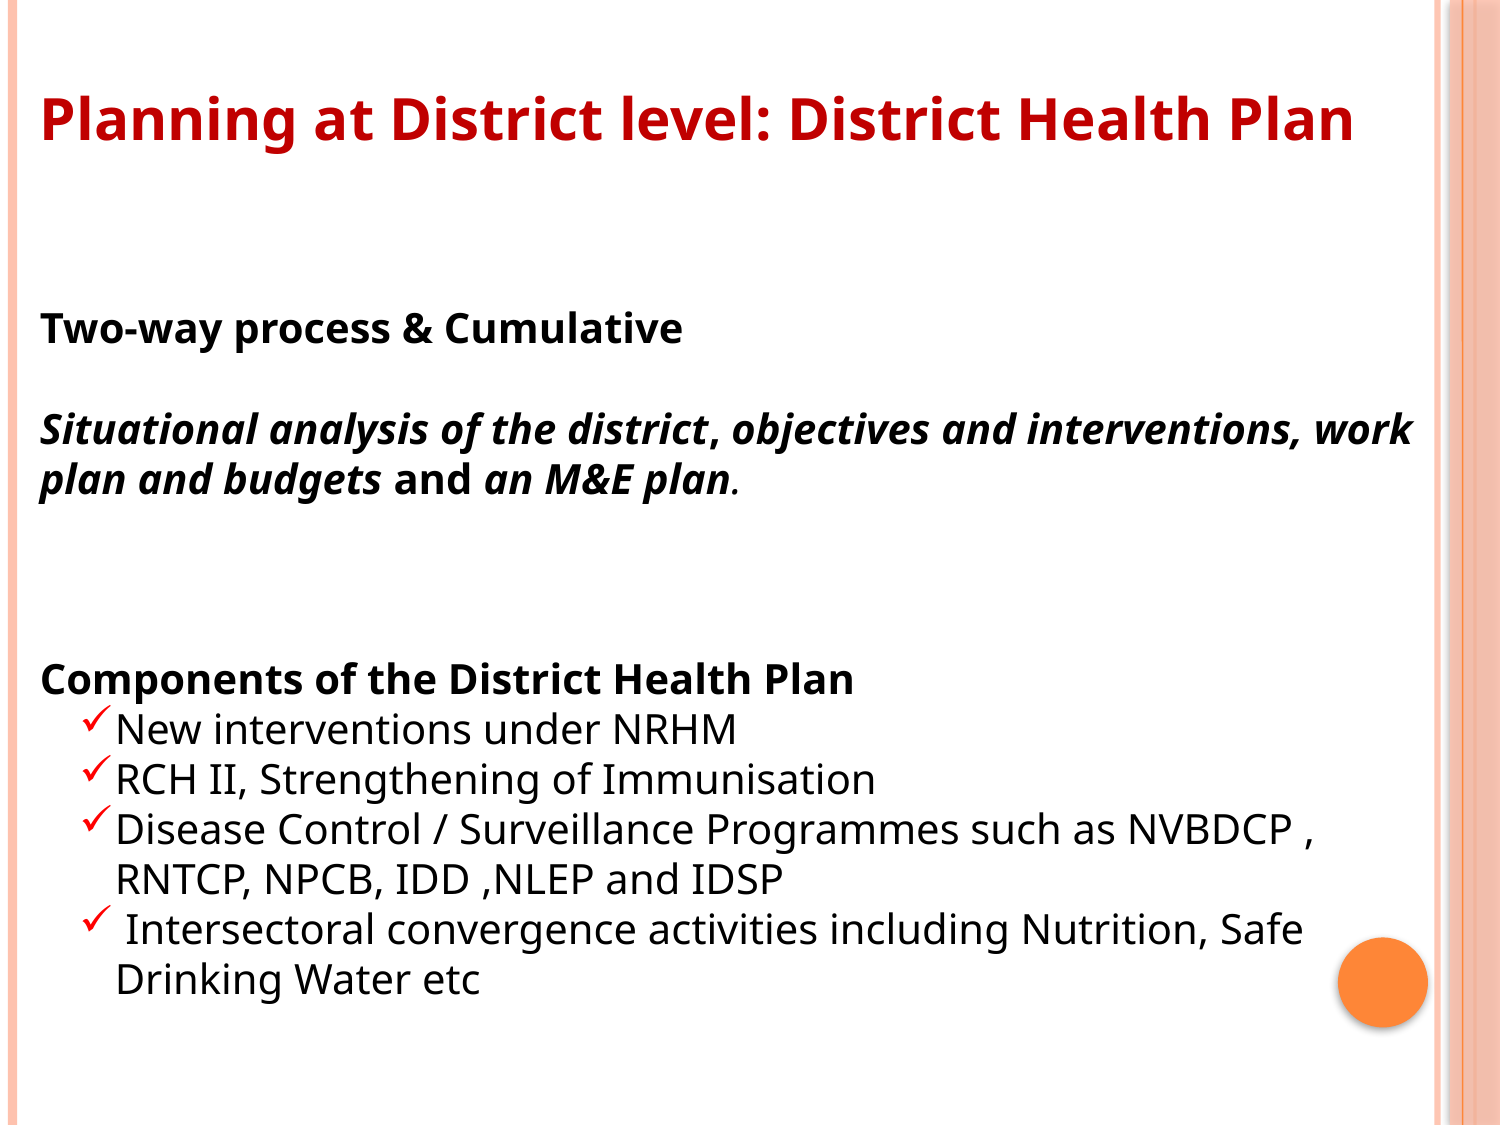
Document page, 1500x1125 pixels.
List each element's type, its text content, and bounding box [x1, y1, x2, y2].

text_box Planning at District level: District Health Plan Two-way process & Cumulative Situational analysis of the district, objectives and interventions, work plan and budgets and an M&E plan. Components of the District Health Plan New interventions under NRHM RCH II, Strengthening of Immunisation Disease Control / Surveillance Programmes such as NVBDCP , RNTCP, NPCB, IDD ,NLEP and IDSP Intersectoral convergence activities including Nutrition, Safe Drinking Water etc [24, 74, 1500, 1010]
